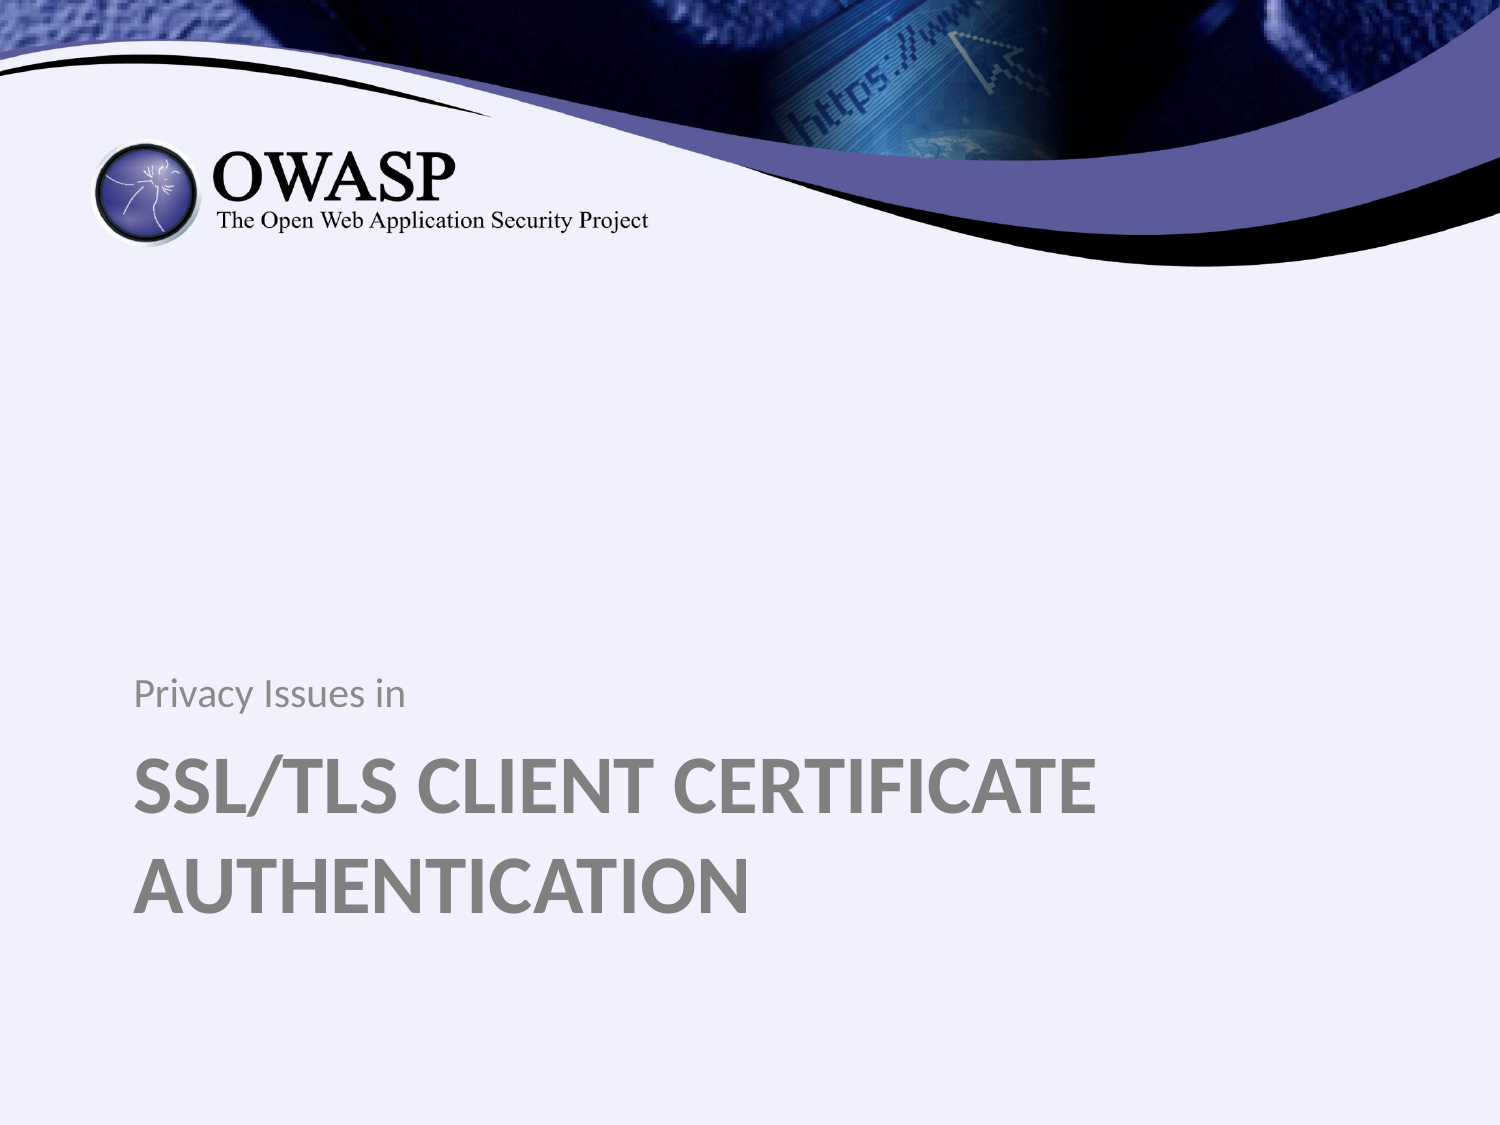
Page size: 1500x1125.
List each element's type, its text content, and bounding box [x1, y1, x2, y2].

title SSL/TLS Client Certificate Authentication [118, 723, 1394, 947]
picture [0, 0, 1500, 1125]
list Privacy Issues in [118, 476, 1394, 723]
